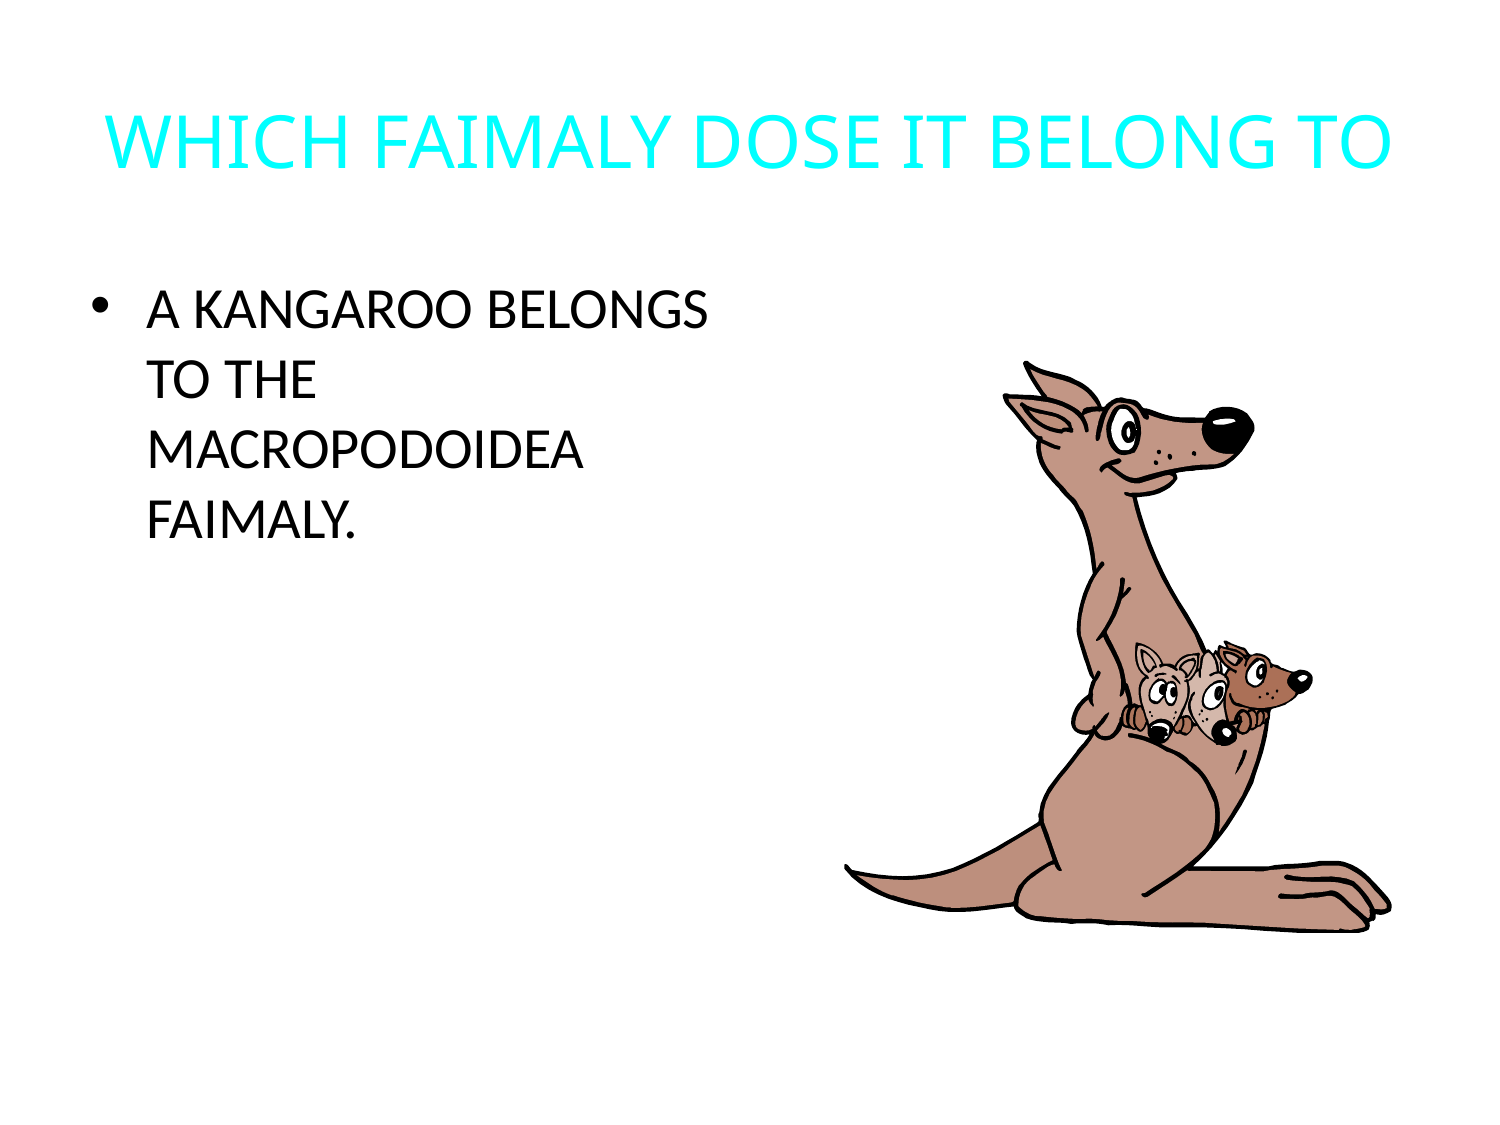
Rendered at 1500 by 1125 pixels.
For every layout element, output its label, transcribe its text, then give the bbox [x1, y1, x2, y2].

list A KANGAROO BELONGS TO THE MACROPODOIDEA FAIMALY. [75, 262, 738, 1005]
title WHICH FAIMALY DOSE IT BELONG TO [75, 45, 1425, 233]
picture [844, 349, 1404, 934]
